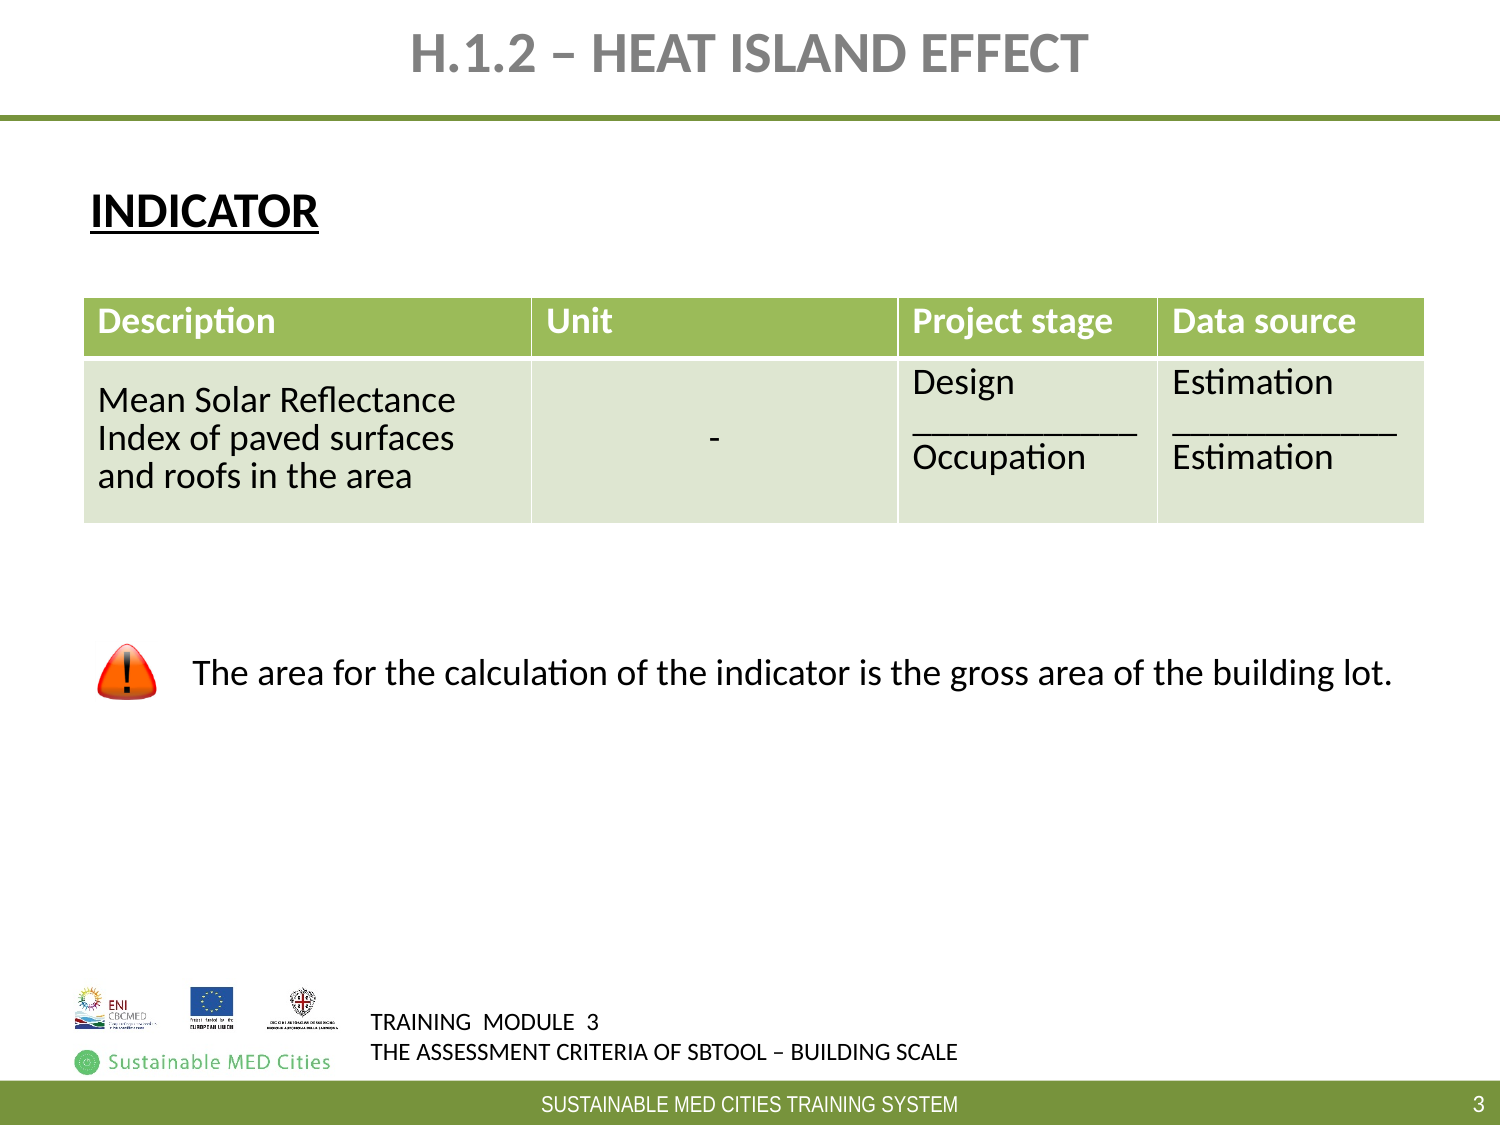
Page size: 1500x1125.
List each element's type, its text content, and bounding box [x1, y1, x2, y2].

table_header Unit [532, 298, 897, 356]
picture [62, 978, 356, 1080]
table_cell Mean Solar Reflectance Index of paved surfaces and roofs in the area [84, 361, 531, 523]
text_box The area for the calculation of the indicator is the gross area of the building lot. [177, 641, 1425, 746]
table_cell Estimation ____________ Estimation [1158, 361, 1424, 523]
table_header Project stage [899, 298, 1157, 356]
table_cell - [532, 361, 897, 523]
table_header Description [84, 298, 531, 356]
text_box H.1.2 – HEAT ISLAND EFFECT [0, 0, 1500, 115]
picture [94, 640, 158, 702]
table_cell Design ____________ Occupation [899, 361, 1157, 523]
list INDICATOR [75, 170, 1425, 1005]
slide_number 3 [1149, 1079, 1500, 1125]
table_header Data source [1158, 298, 1424, 356]
